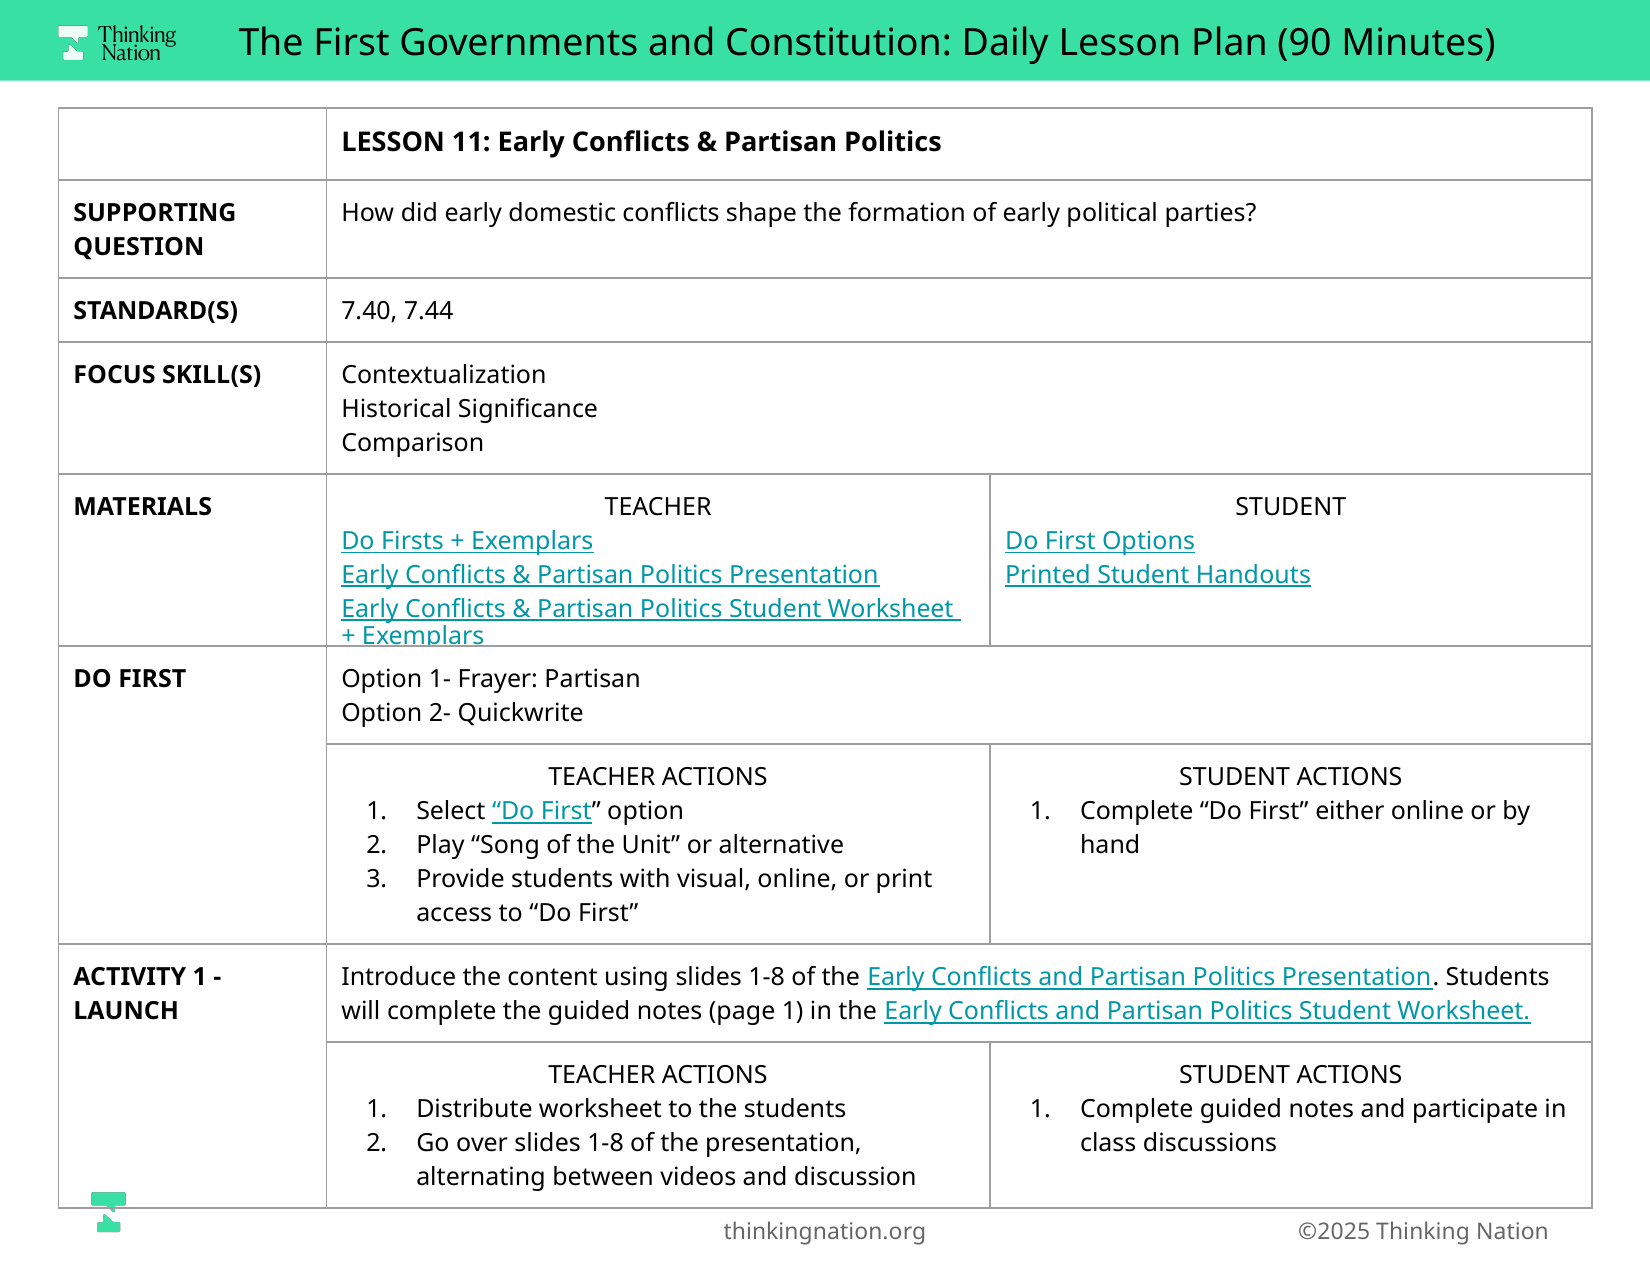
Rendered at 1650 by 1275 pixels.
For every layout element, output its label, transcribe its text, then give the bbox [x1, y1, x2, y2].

picture [80, 1184, 136, 1240]
text_box thinkingnation.org [629, 1209, 1021, 1240]
table_cell MATERIALS [59, 475, 326, 645]
table_cell STANDARD(S) [59, 279, 326, 341]
table_cell Option 1- Frayer: Partisan Option 2- Quickwrite [327, 647, 1591, 743]
table_cell TEACHER Do Firsts + Exemplars Early Conflicts & Partisan Politics Presentation Early Conflicts & Partisan Politics Student Worksheet + Exemplars [327, 475, 989, 645]
picture [45, 14, 180, 85]
table_cell Introduce the content using slides 1-8 of the Early Conflicts and Partisan Politics Presentation. Students will complete the guided notes (page 1) in the Early Conflicts and Partisan Politics Student Worksheet. [327, 945, 1591, 1041]
table_cell SUPPORTING QUESTION [59, 181, 326, 277]
table_cell STUDENT ACTIONS Complete guided notes and participate in class discussions [991, 1043, 1591, 1207]
table_cell How did early domestic conflicts shape the formation of early political parties? [327, 181, 1591, 277]
text_box ©2025 Thinking Nation [1174, 1209, 1566, 1240]
table_header LESSON 11: Early Conflicts & Partisan Politics [327, 109, 1591, 179]
table_cell STUDENT ACTIONS Complete “Do First” either online or by hand [991, 745, 1591, 943]
table_cell STUDENT Do First Options Printed Student Handouts [991, 475, 1591, 645]
text_box The First Governments and Constitution: Daily Lesson Plan (90 Minutes) [0, 0, 1650, 81]
table_header [59, 109, 326, 179]
table_cell DO FIRST [59, 647, 326, 943]
table_cell TEACHER ACTIONS Distribute worksheet to the students Go over slides 1-8 of the presentation, alternating between videos and discussion [327, 1043, 989, 1207]
table_cell 7.40, 7.44 [327, 279, 1591, 341]
table_cell FOCUS SKILL(S) [59, 343, 326, 473]
table_cell Contextualization Historical Significance Comparison [327, 343, 1591, 473]
table_cell ACTIVITY 1 - LAUNCH [59, 945, 326, 1207]
table_cell TEACHER ACTIONS Select “Do First” option Play “Song of the Unit” or alternative Provide students with visual, online, or print access to “Do First” [327, 745, 989, 943]
